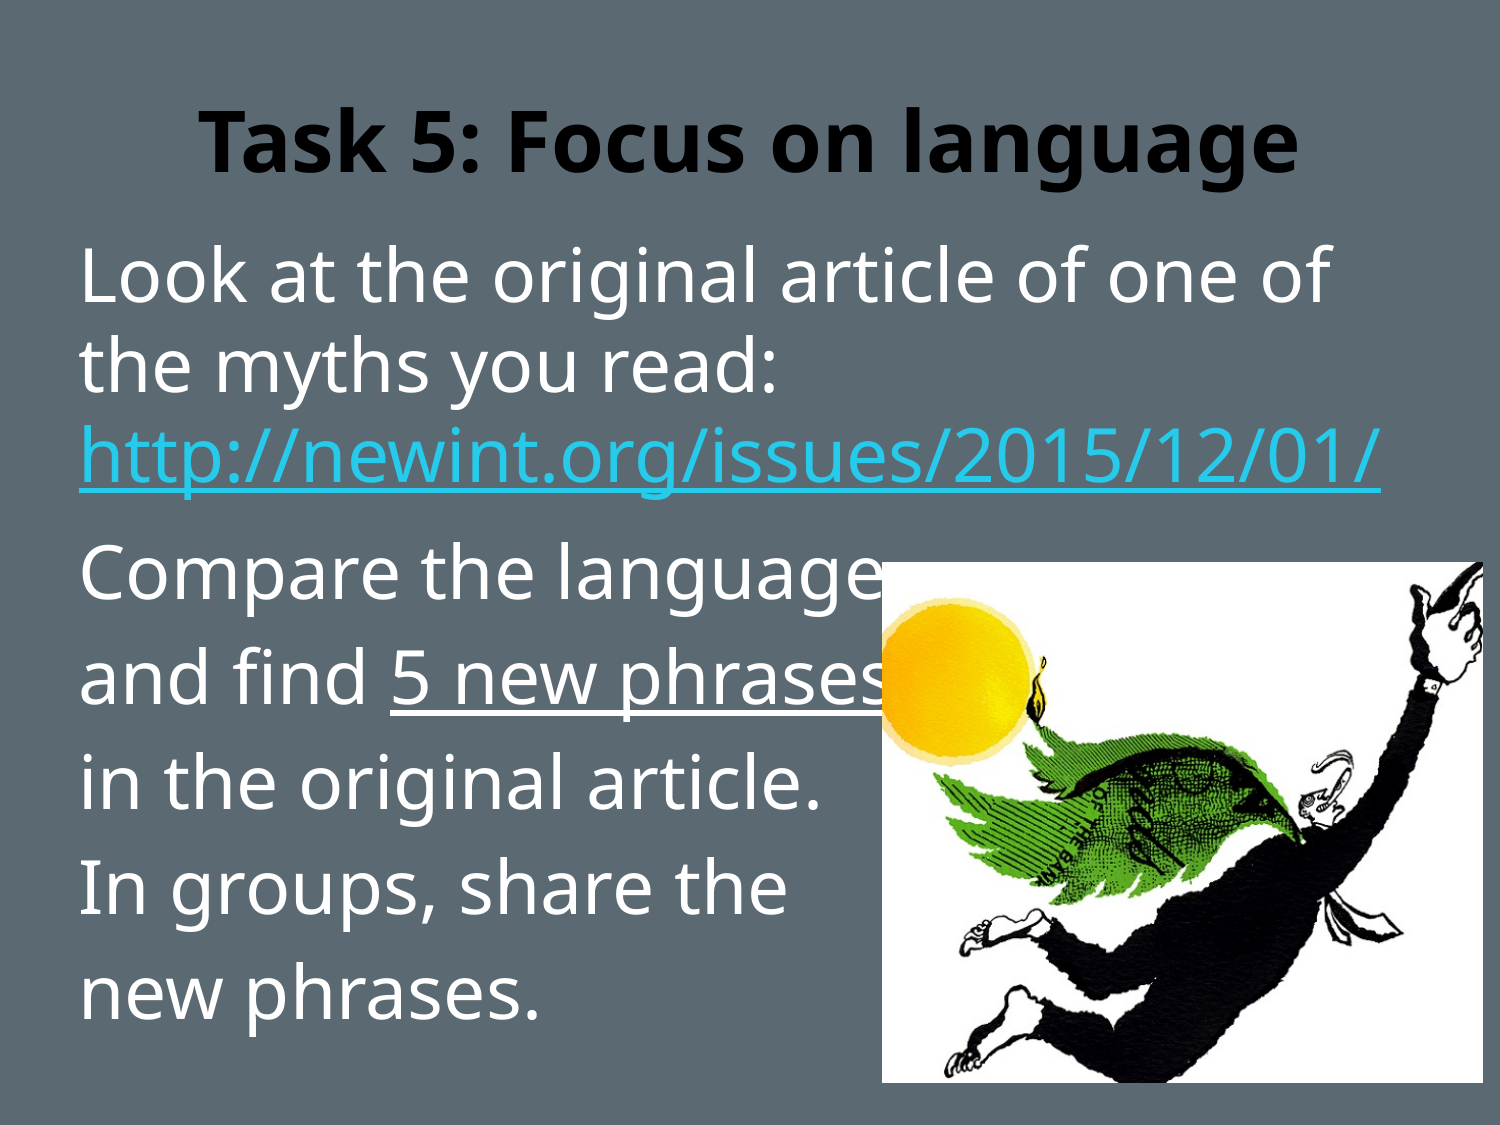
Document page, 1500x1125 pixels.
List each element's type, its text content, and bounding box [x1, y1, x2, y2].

picture [882, 562, 1484, 1083]
list Look at the original article of one of the myths you read: http://newint.org/issues/2015/12/01/ Compare the language and find 5 new phrases in the original article. In groups, share the new phrases. [41, 219, 1459, 1035]
title Task 5: Focus on language [75, 45, 1425, 219]
